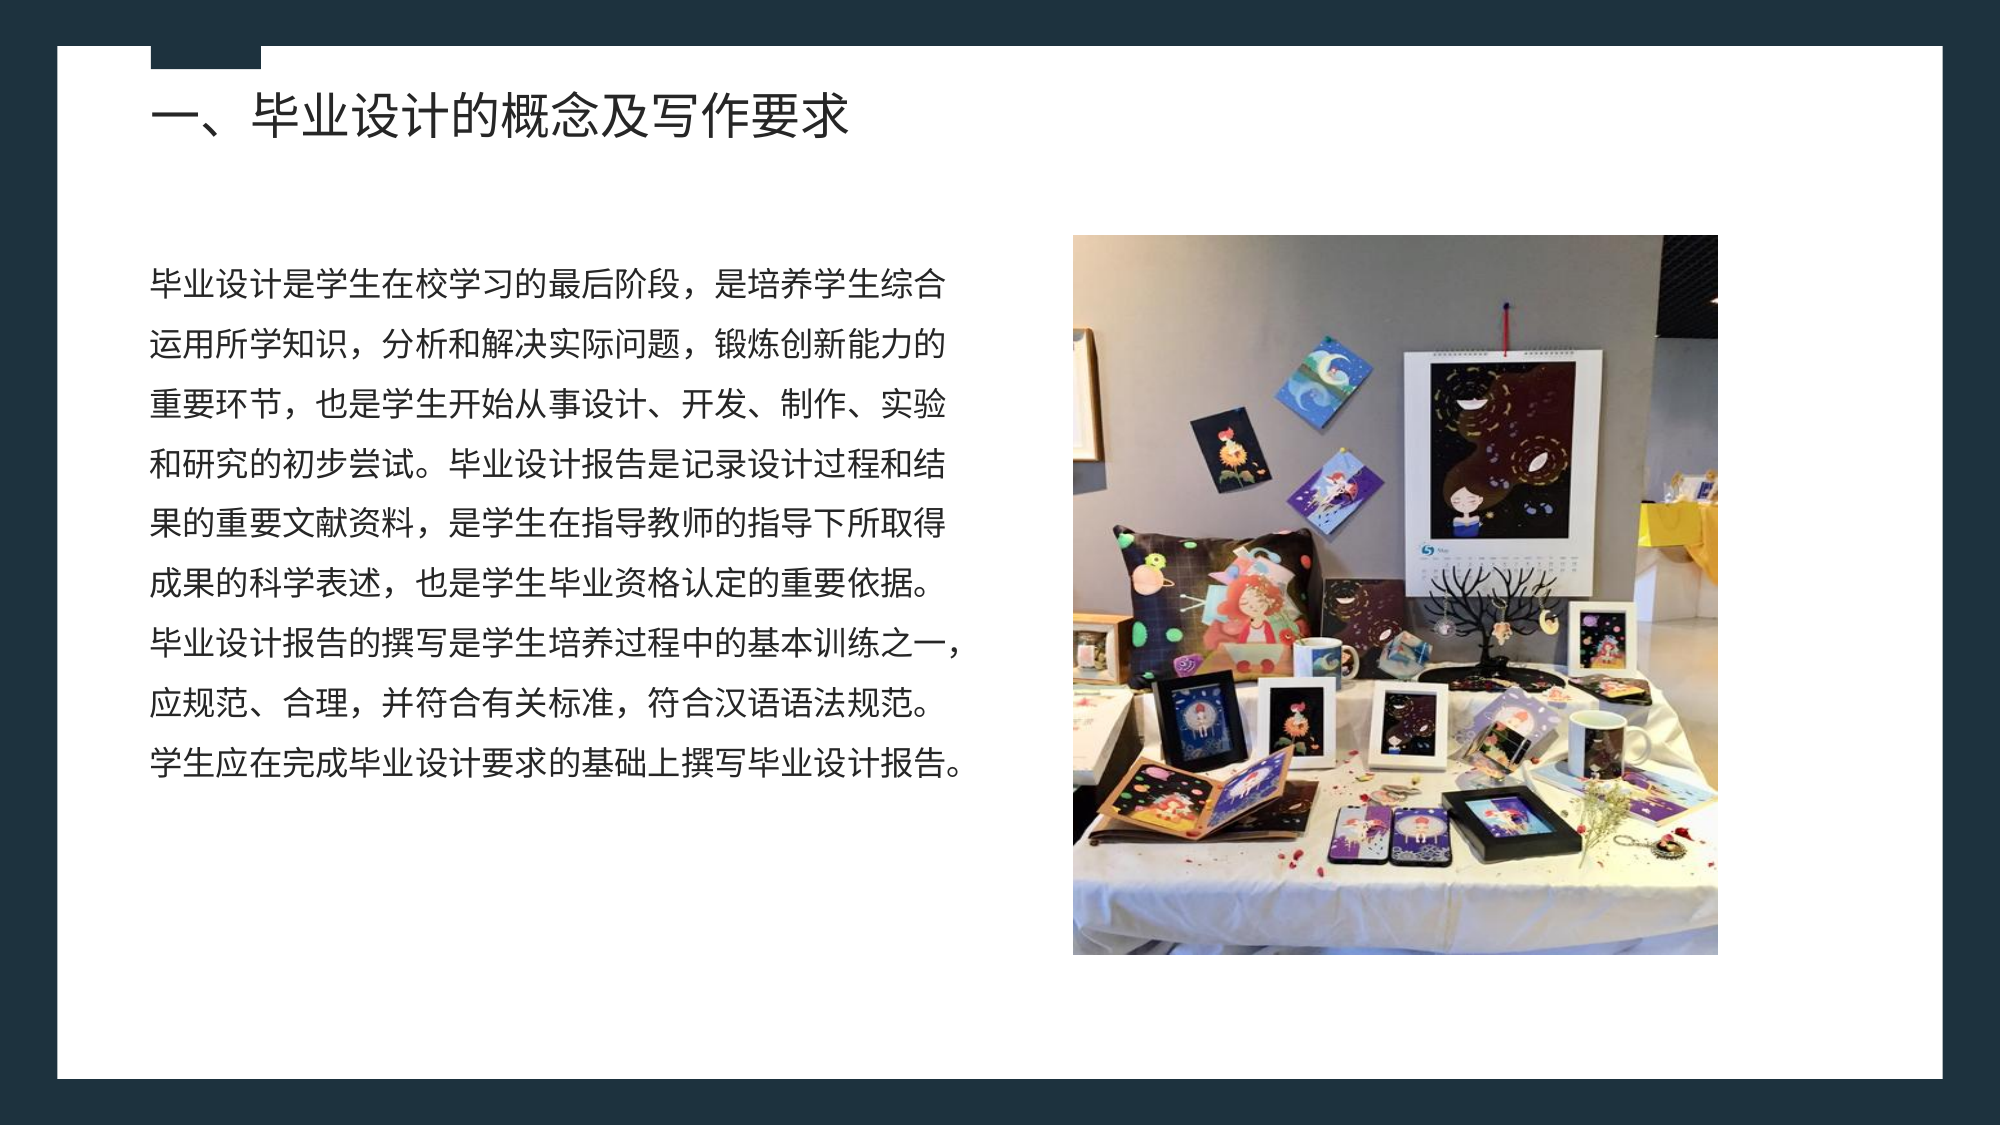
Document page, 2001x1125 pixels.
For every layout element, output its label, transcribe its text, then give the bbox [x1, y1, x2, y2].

picture [1073, 235, 1718, 955]
text_box 毕业设计是学生在校学习的最后阶段，是培养学生综合运用所学知识，分析和解决实际问题，锻炼创新能力的重要环节，也是学生开始从事设计、开发、制作、实验和研究的初步尝试。毕业设计报告是记录设计过程和结果的重要文献资料，是学生在指导教师的指导下所取得成果的科学表述，也是学生毕业资格认定的重要依据。毕业设计报告的撰写是学生培养过程中的基本训练之一，应规范、合理，并符合有关标准，符合汉语语法规范。学生应在完成毕业设计要求的基础上撰写毕业设计报告。 [134, 235, 981, 790]
text_box 一、毕业设计的概念及写作要求 [150, 77, 965, 152]
